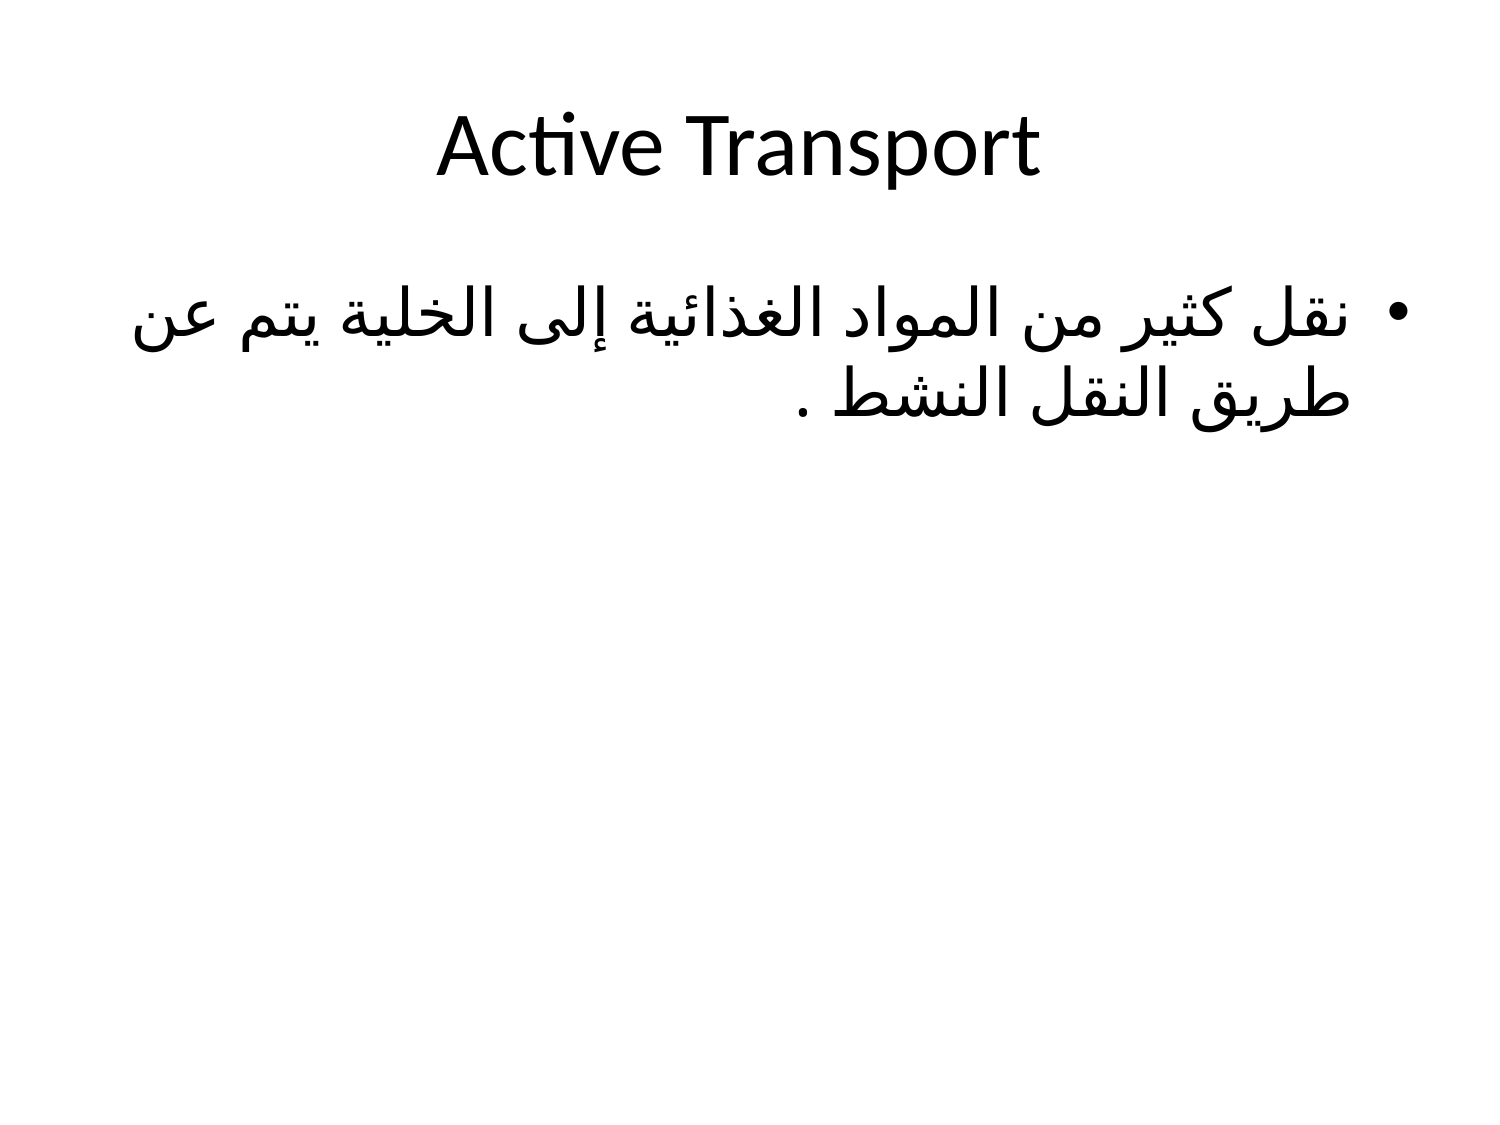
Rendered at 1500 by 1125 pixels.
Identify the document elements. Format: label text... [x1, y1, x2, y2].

list نقل كثير من المواد الغذائية إلى الخلية يتم عن طريق النقل النشط . [75, 262, 1425, 1005]
title Active Transport [75, 45, 1425, 233]
